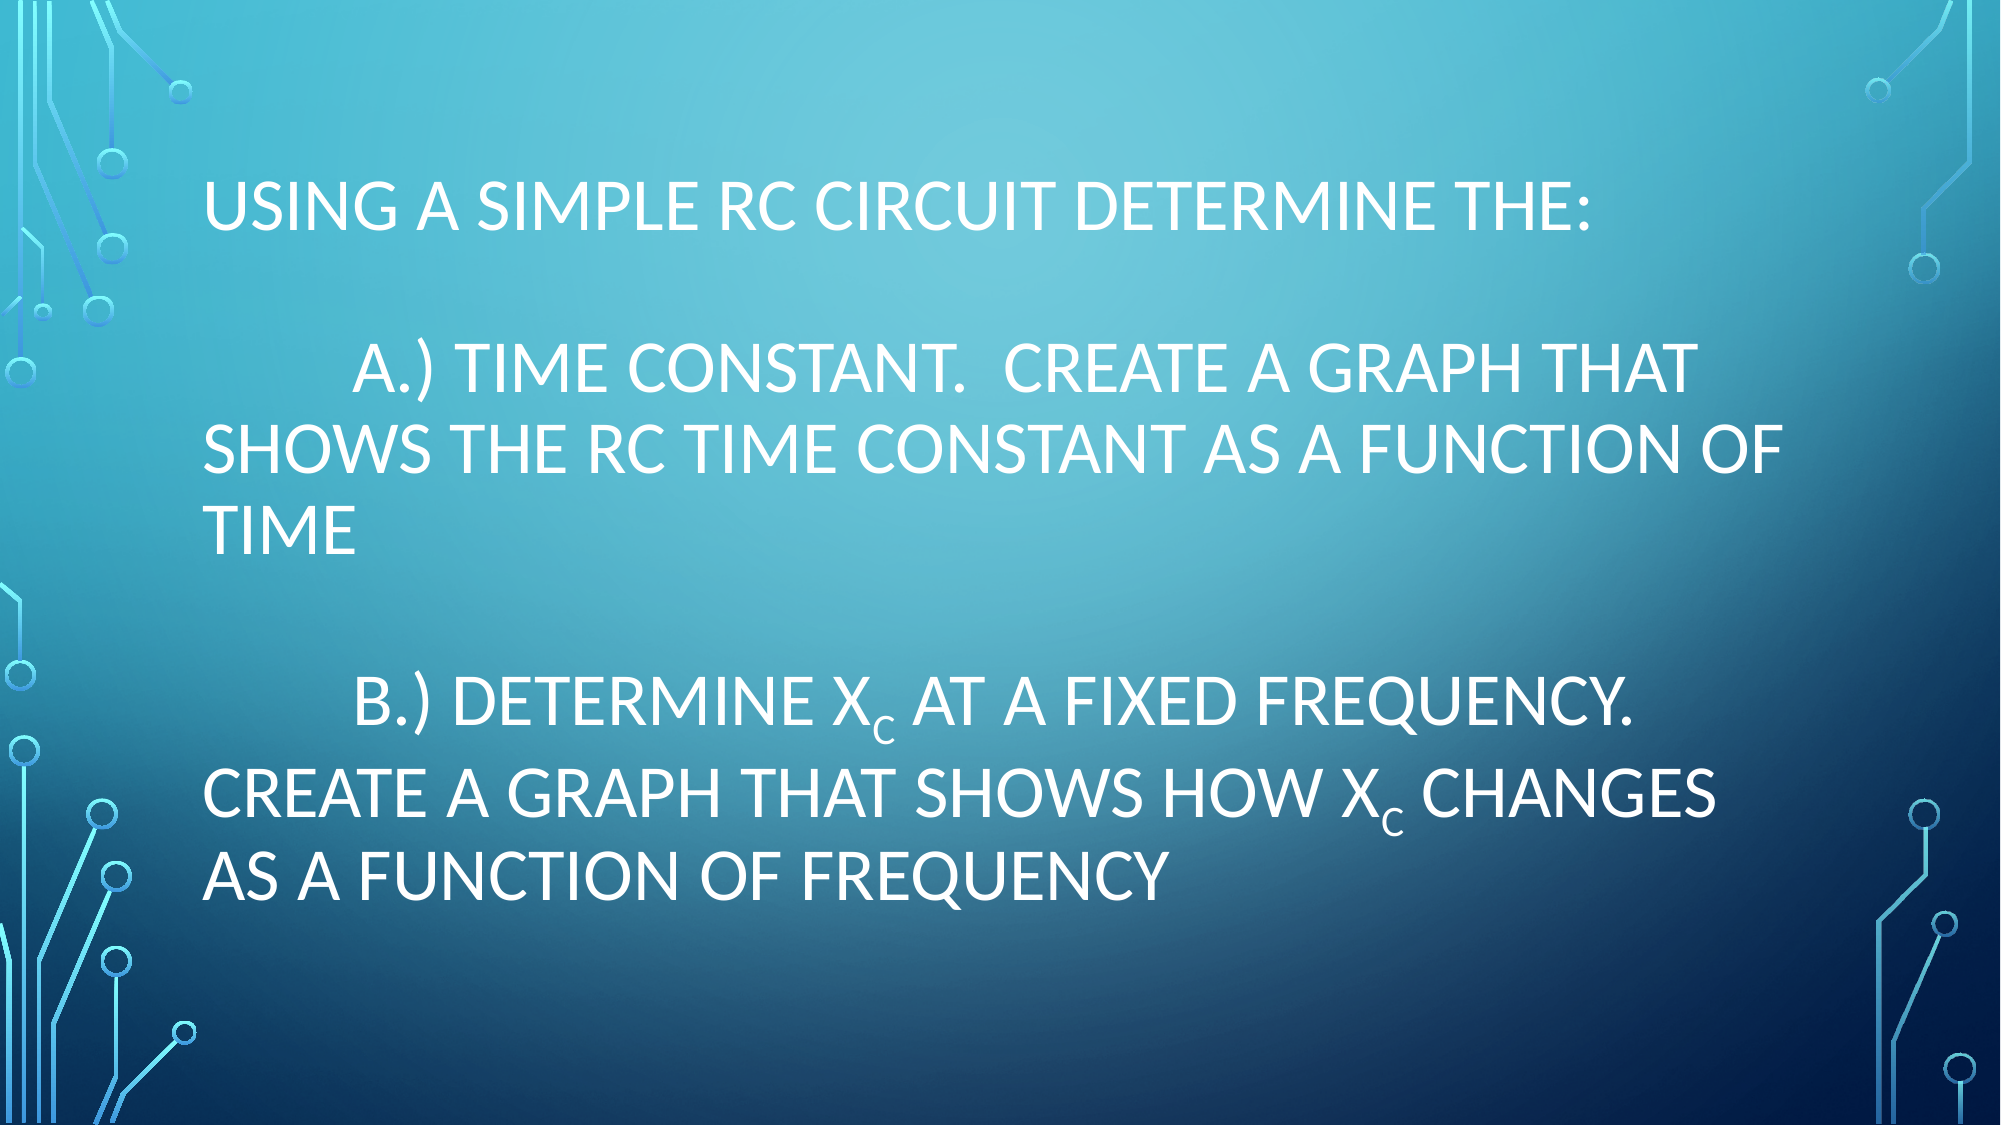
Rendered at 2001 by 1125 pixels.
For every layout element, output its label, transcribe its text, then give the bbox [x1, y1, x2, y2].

title Using a simple RC circuit determine the: a.) Time Constant. Create a graph that shows the RC time constant as a function of time b.) Determine XC at a fixed frequency. Create a graph that shows how XC changes as a function of frequency [187, 101, 1813, 1072]
